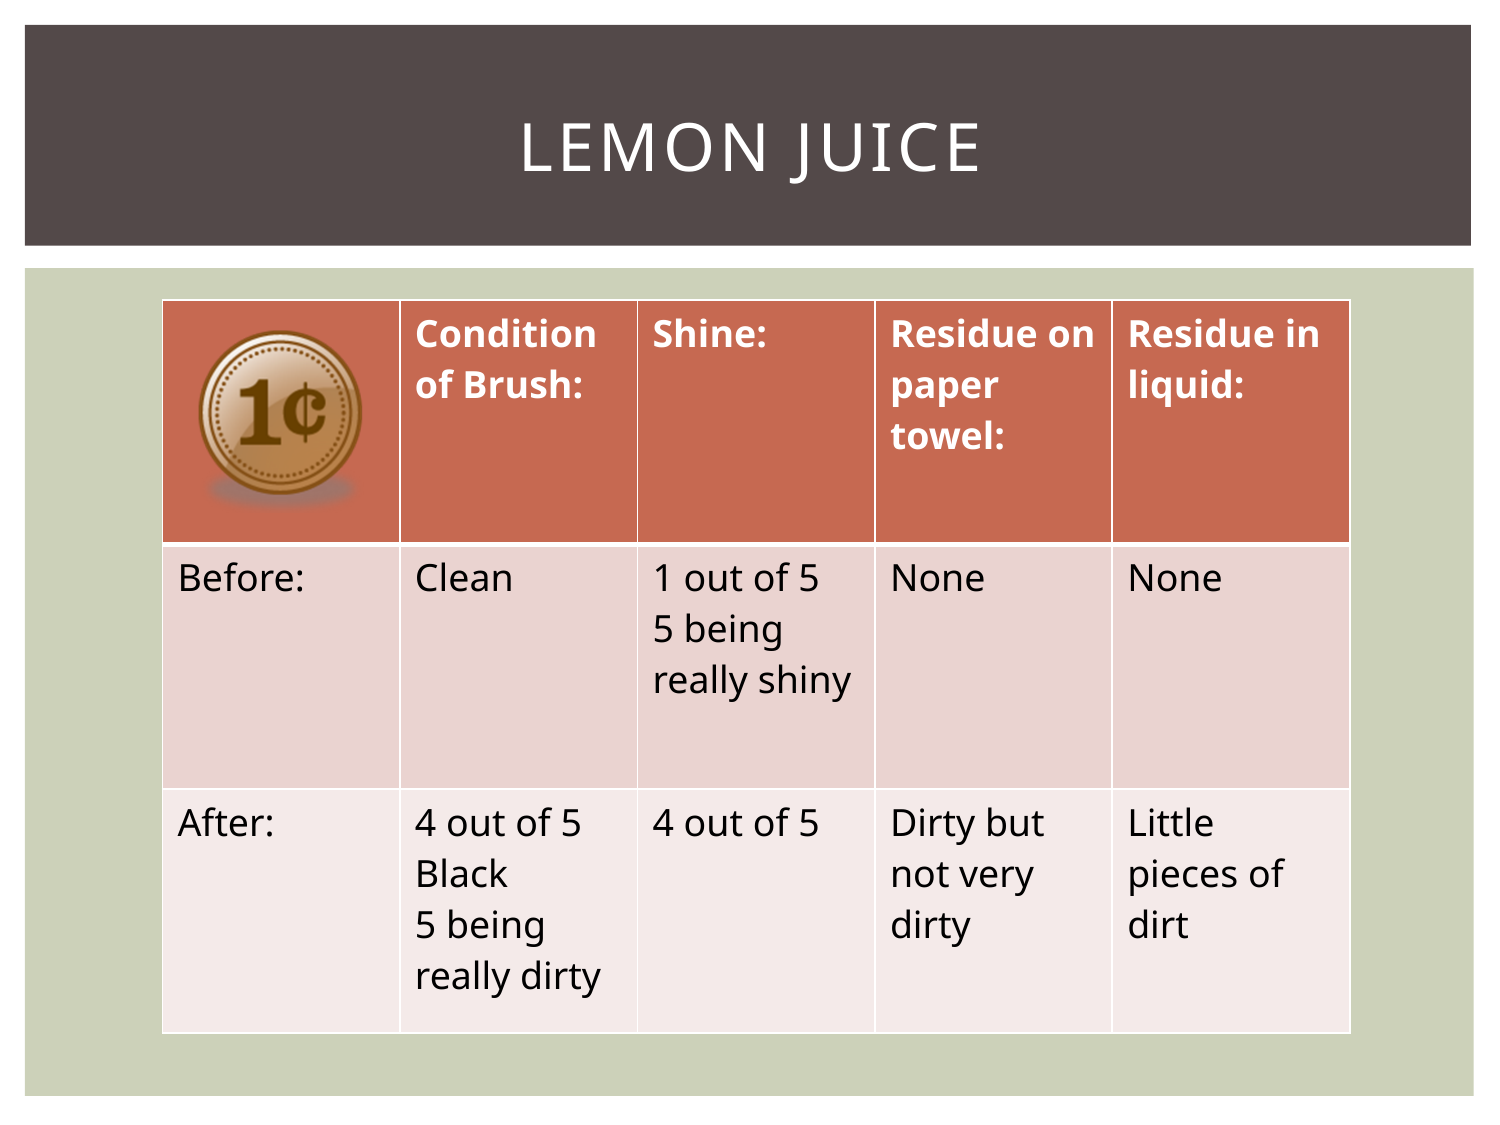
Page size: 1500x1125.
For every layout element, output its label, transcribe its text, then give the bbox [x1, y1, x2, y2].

table_cell None [876, 547, 1111, 788]
table_cell None [1113, 547, 1349, 788]
table_header Residue on paper towel: [876, 301, 1111, 542]
table_cell 4 out of 5 [638, 790, 874, 1032]
title Lemon Juice [62, 58, 1438, 232]
picture [187, 324, 375, 514]
table_cell Dirty but not very dirty [876, 790, 1111, 1032]
table_header Residue in liquid: [1113, 301, 1349, 542]
table_cell 4 out of 5 Black 5 being really dirty [401, 790, 637, 1032]
table_cell After: [163, 790, 399, 1032]
table_cell Clean [401, 547, 637, 788]
table_header Condition of Brush: [401, 301, 637, 542]
table_cell 1 out of 5 5 being really shiny [638, 547, 874, 788]
table_cell Little pieces of dirt [1113, 790, 1349, 1032]
table_header [163, 301, 399, 542]
table_cell Before: [163, 547, 399, 788]
table_header Shine: [638, 301, 874, 542]
